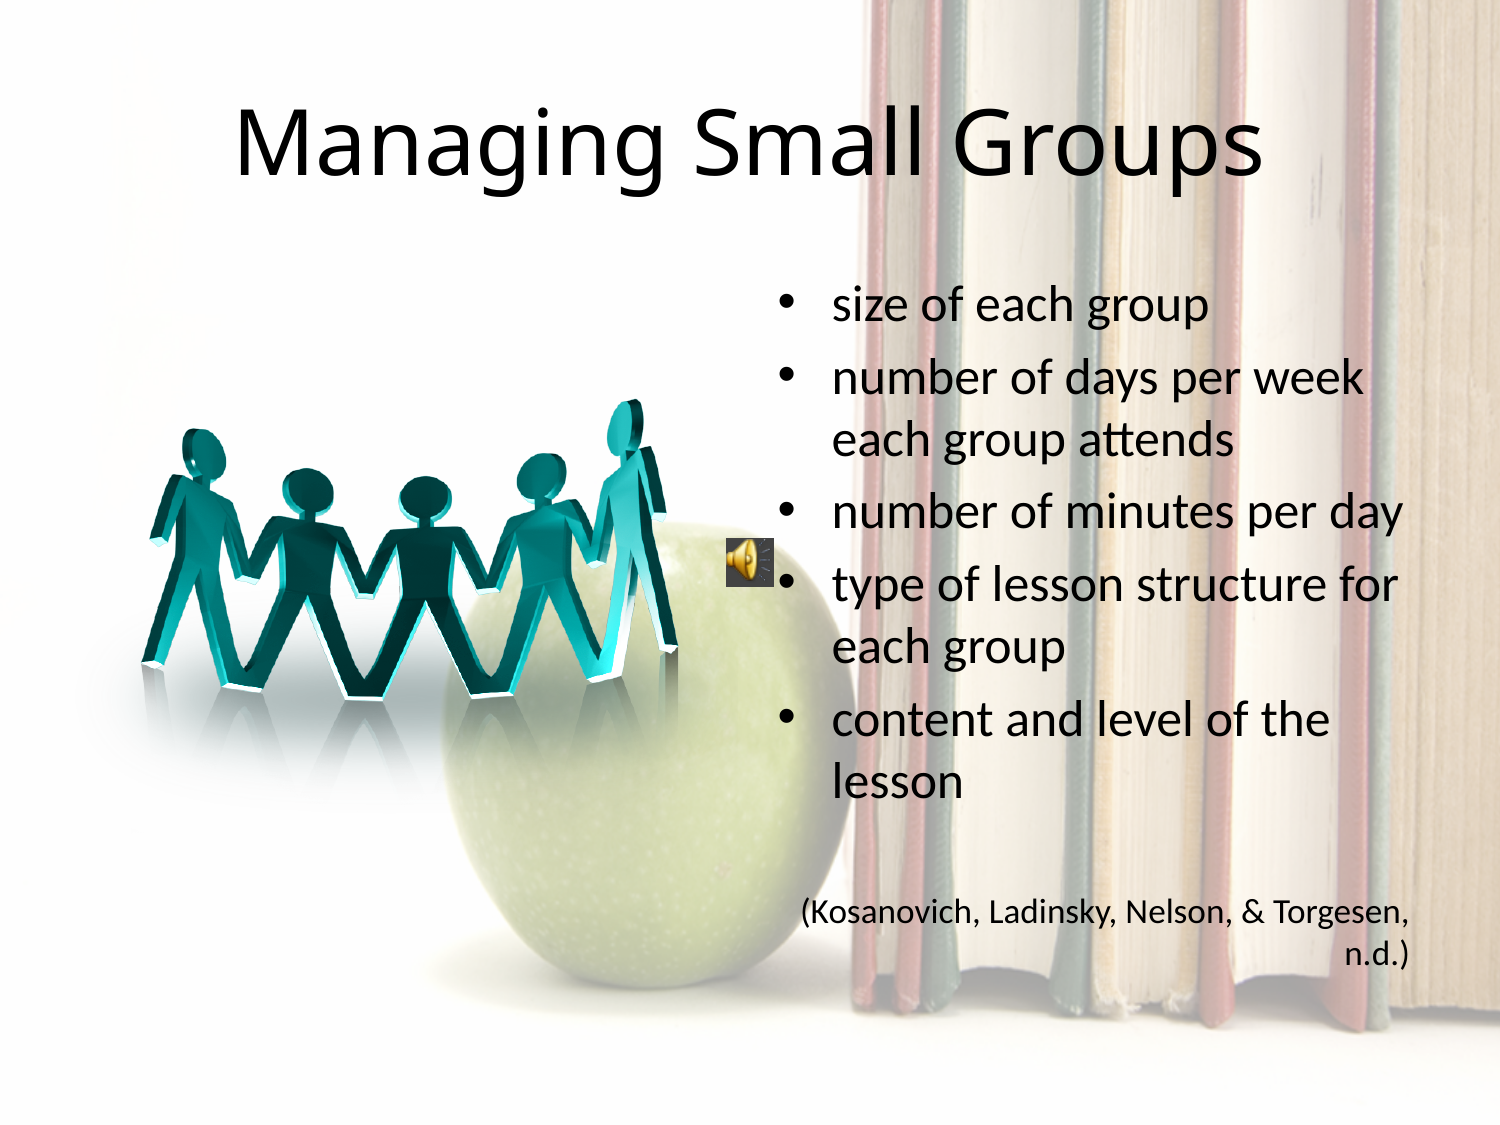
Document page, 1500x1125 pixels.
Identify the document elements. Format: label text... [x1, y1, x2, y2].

list size of each group number of days per week each group attends number of minutes per day type of lesson structure for each group content and level of the lesson (Kosanovich, Ladinsky, Nelson, & Torgesen, n.d.) [762, 262, 1426, 1006]
picture [724, 537, 776, 588]
title Managing Small Groups [74, 44, 1426, 233]
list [74, 397, 738, 870]
